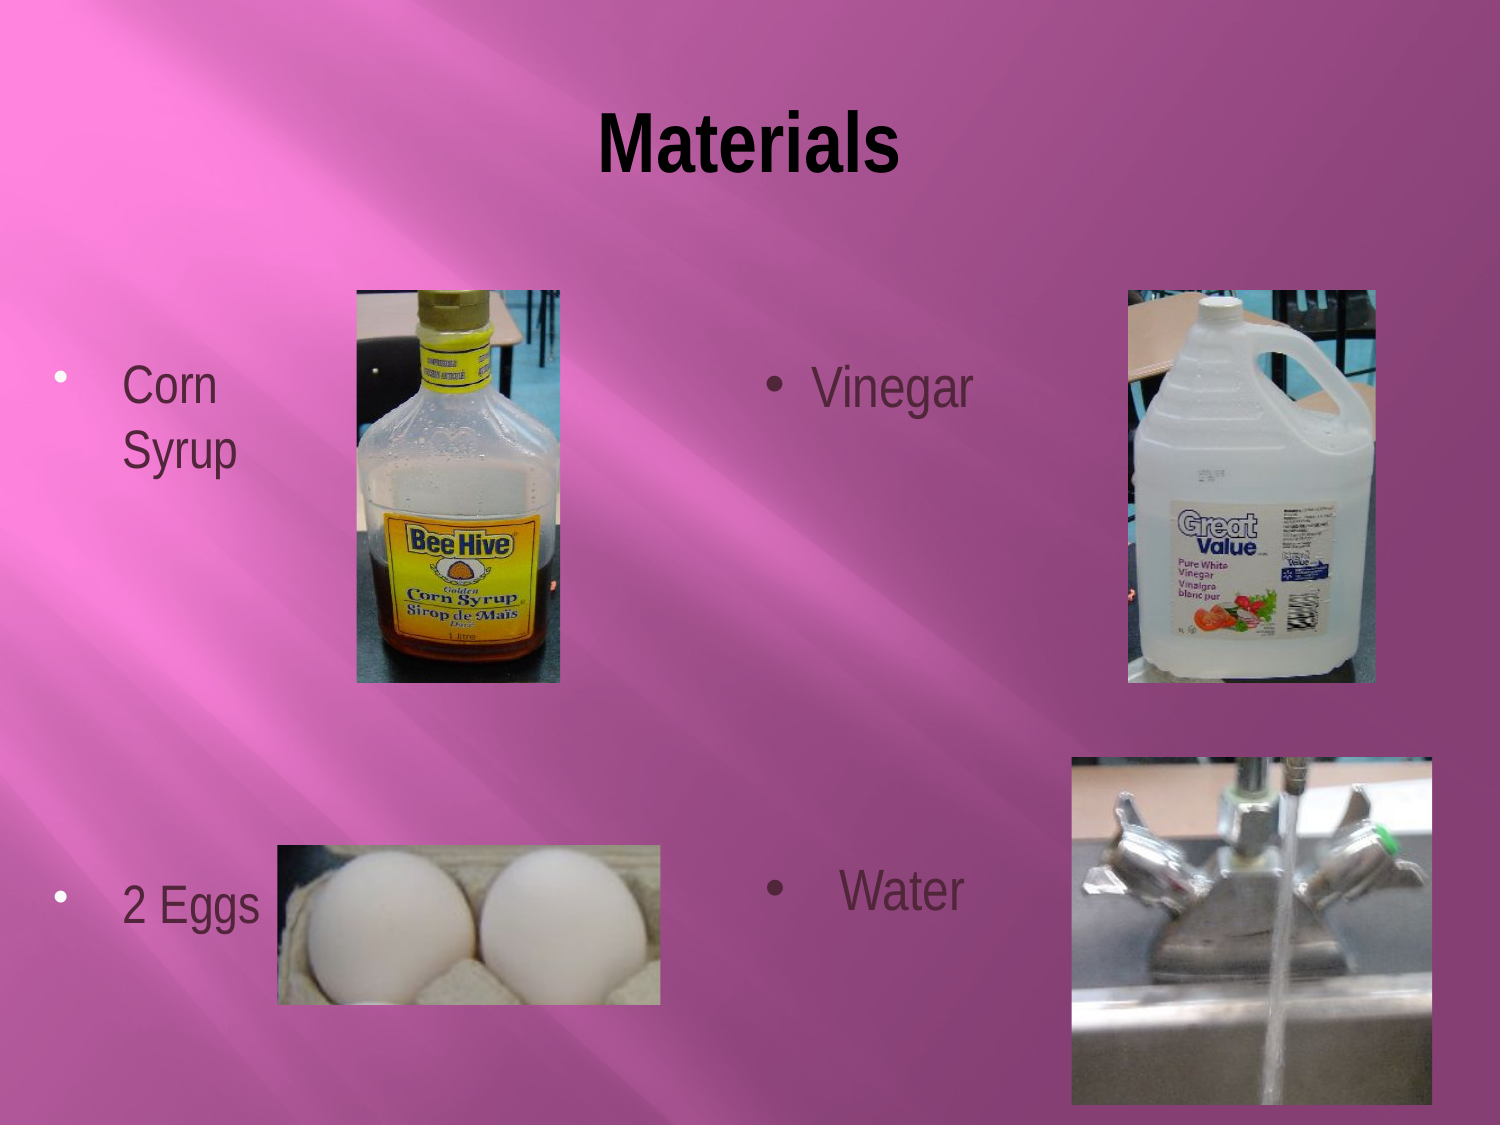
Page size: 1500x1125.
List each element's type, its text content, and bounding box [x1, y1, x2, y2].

picture [1127, 290, 1376, 683]
picture [1071, 757, 1433, 1105]
text_box Water [750, 845, 1071, 930]
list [277, 844, 661, 1005]
text_box Vinegar [749, 341, 1093, 427]
title Materials [75, 45, 1425, 233]
picture [356, 290, 561, 683]
list Corn Syrup 2 Eggs [17, 341, 349, 1094]
